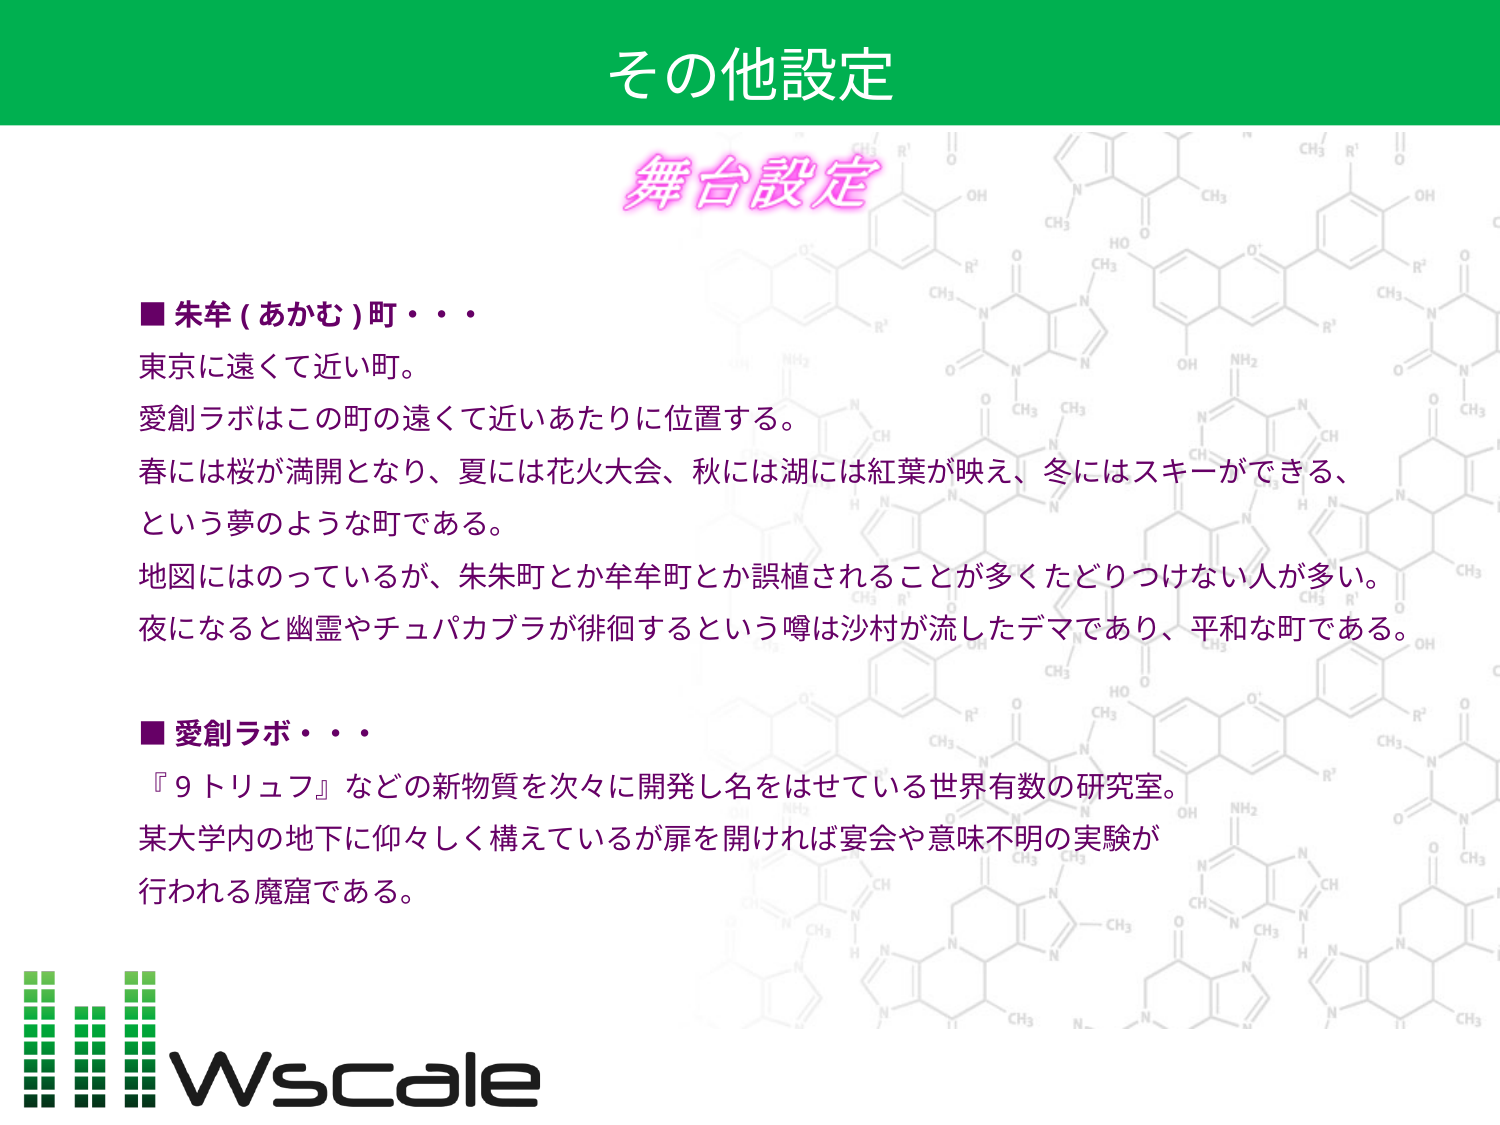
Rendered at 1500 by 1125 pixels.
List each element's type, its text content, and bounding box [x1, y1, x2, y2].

picture [0, 954, 561, 1125]
text_box ■朱牟(あかむ)町・・・ 東京に遠くて近い町。 愛創ラボはこの町の遠くて近いあたりに位置する。 春には桜が満開となり、夏には花火大会、秋には湖には紅葉が映え、冬にはスキーができる、 という夢のような町である。 地図にはのっているが、朱朱町とか牟牟町とか誤植されることが多くたどりつけない人が多い。 夜になると幽霊やチュパカブラが徘徊するという噂は沙村が流したデマであり、平和な町である。 ■愛創ラボ・・・ 『9トリュフ』などの新物質を次々に開発し名をはせている世界有数の研究室。 某大学内の地下に仰々しく構えているが扉を開ければ宴会や意味不明の実験が 行われる魔窟である。 [123, 268, 599, 929]
text_box その他設定 [74, 30, 1425, 117]
picture [591, 124, 1500, 1029]
